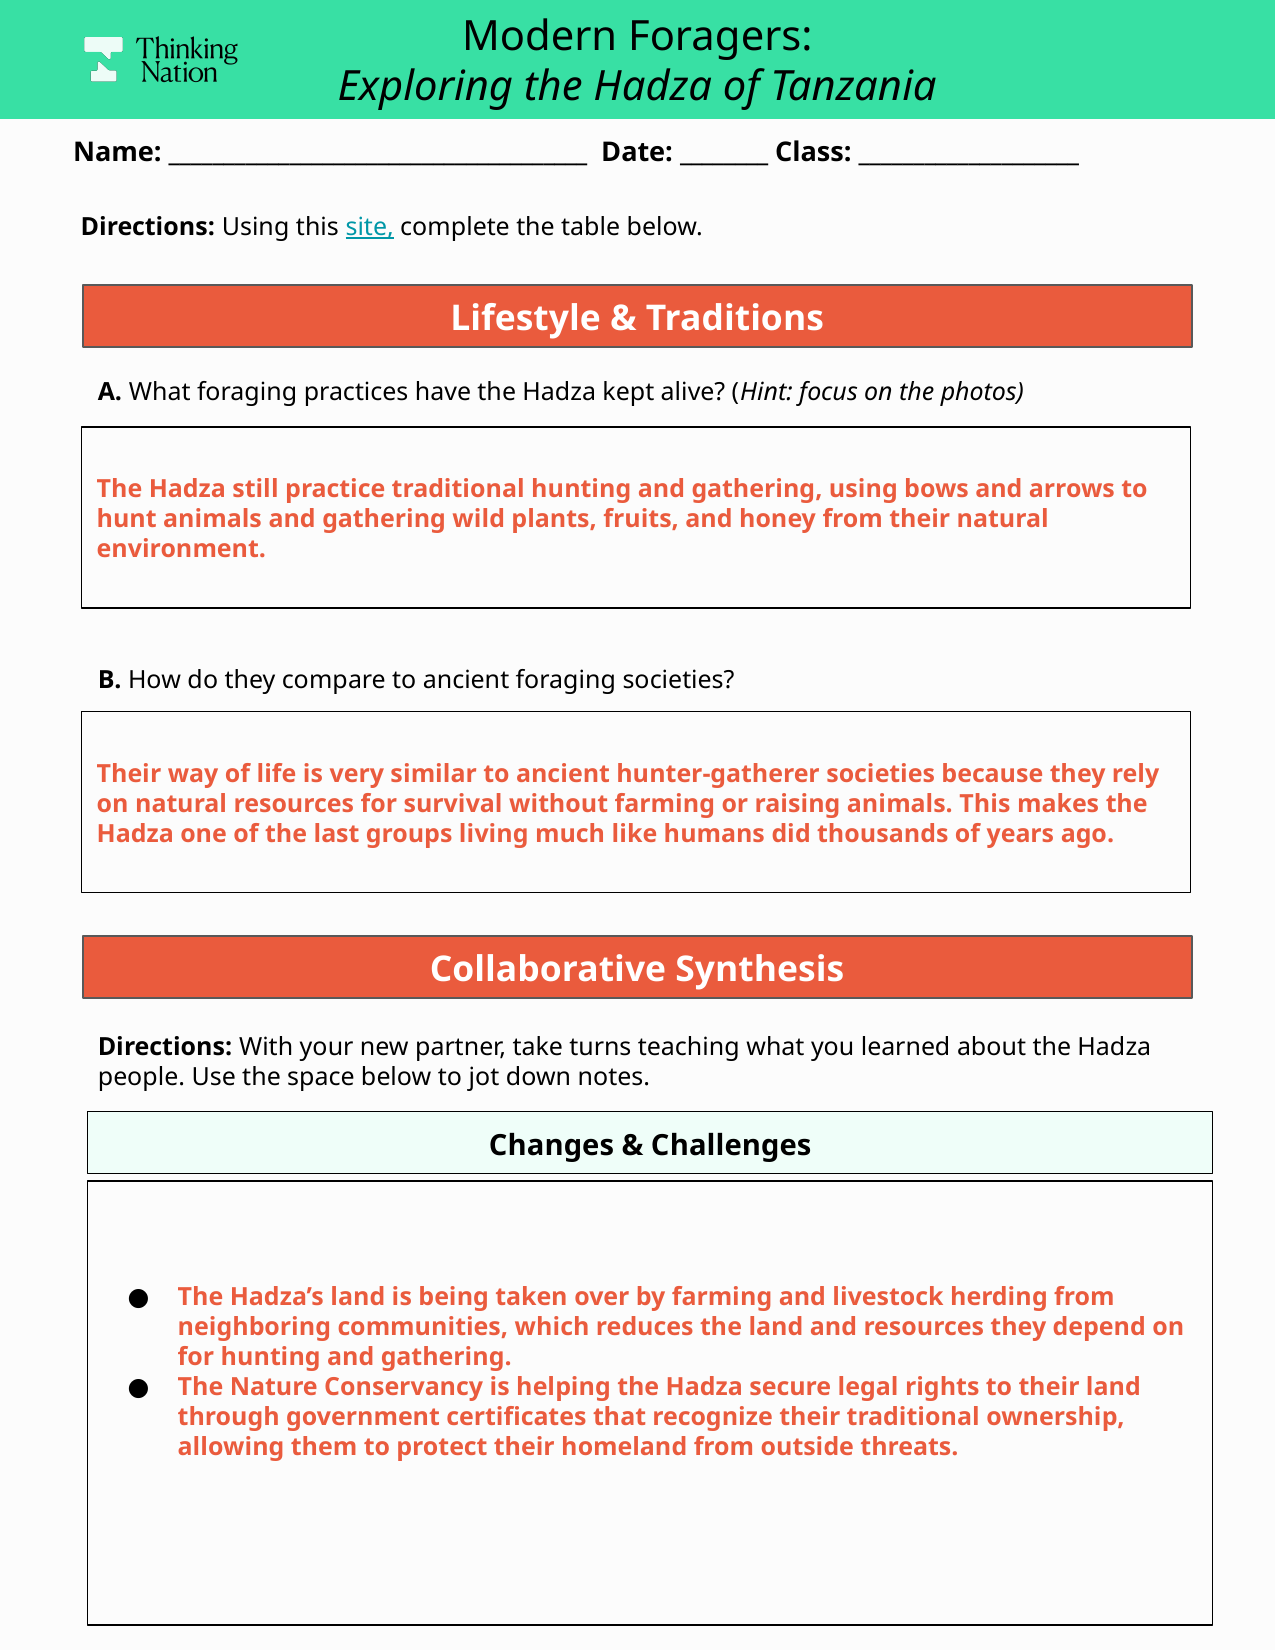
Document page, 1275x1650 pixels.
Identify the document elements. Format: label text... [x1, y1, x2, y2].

text_box Directions: With your new partner, take turns teaching what you learned about the Hadza people. Use the space below to jot down notes. [82, 1015, 1192, 1104]
text_box Their way of life is very similar to ancient hunter-gatherer societies because they rely on natural resources for survival without farming or raising animals. This makes the Hadza one of the last groups living much like humans did thousands of years ago. [81, 711, 1191, 893]
text_box A. What foraging practices have the Hadza kept alive? (Hint: focus on the photos) [82, 360, 1192, 407]
text_box Name: ______________________________________ Date: ________ Class: ____________________ [57, 118, 1218, 181]
text_box B. How do they compare to ancient foraging societies? [82, 648, 1192, 695]
text_box The Hadza’s land is being taken over by farming and livestock herding from neighboring communities, which reduces the land and resources they depend on for hunting and gathering. The Nature Conservancy is helping the Hadza secure legal rights to their land through government certificates that recognize their traditional ownership, allowing them to protect their homeland from outside threats. [87, 1180, 1213, 1625]
picture [67, 22, 243, 96]
text_box The Hadza still practice traditional hunting and gathering, using bows and arrows to hunt animals and gathering wild plants, fruits, and honey from their natural environment. [81, 426, 1191, 609]
text_box Changes & Challenges [87, 1111, 1213, 1174]
text_box Directions: Using this site, complete the table below. [65, 195, 1191, 284]
text_box Modern Foragers: Exploring the Hadza of Tanzania [0, 0, 1275, 119]
text_box Lifestyle & Traditions [82, 284, 1192, 347]
text_box Collaborative Synthesis [82, 935, 1192, 998]
